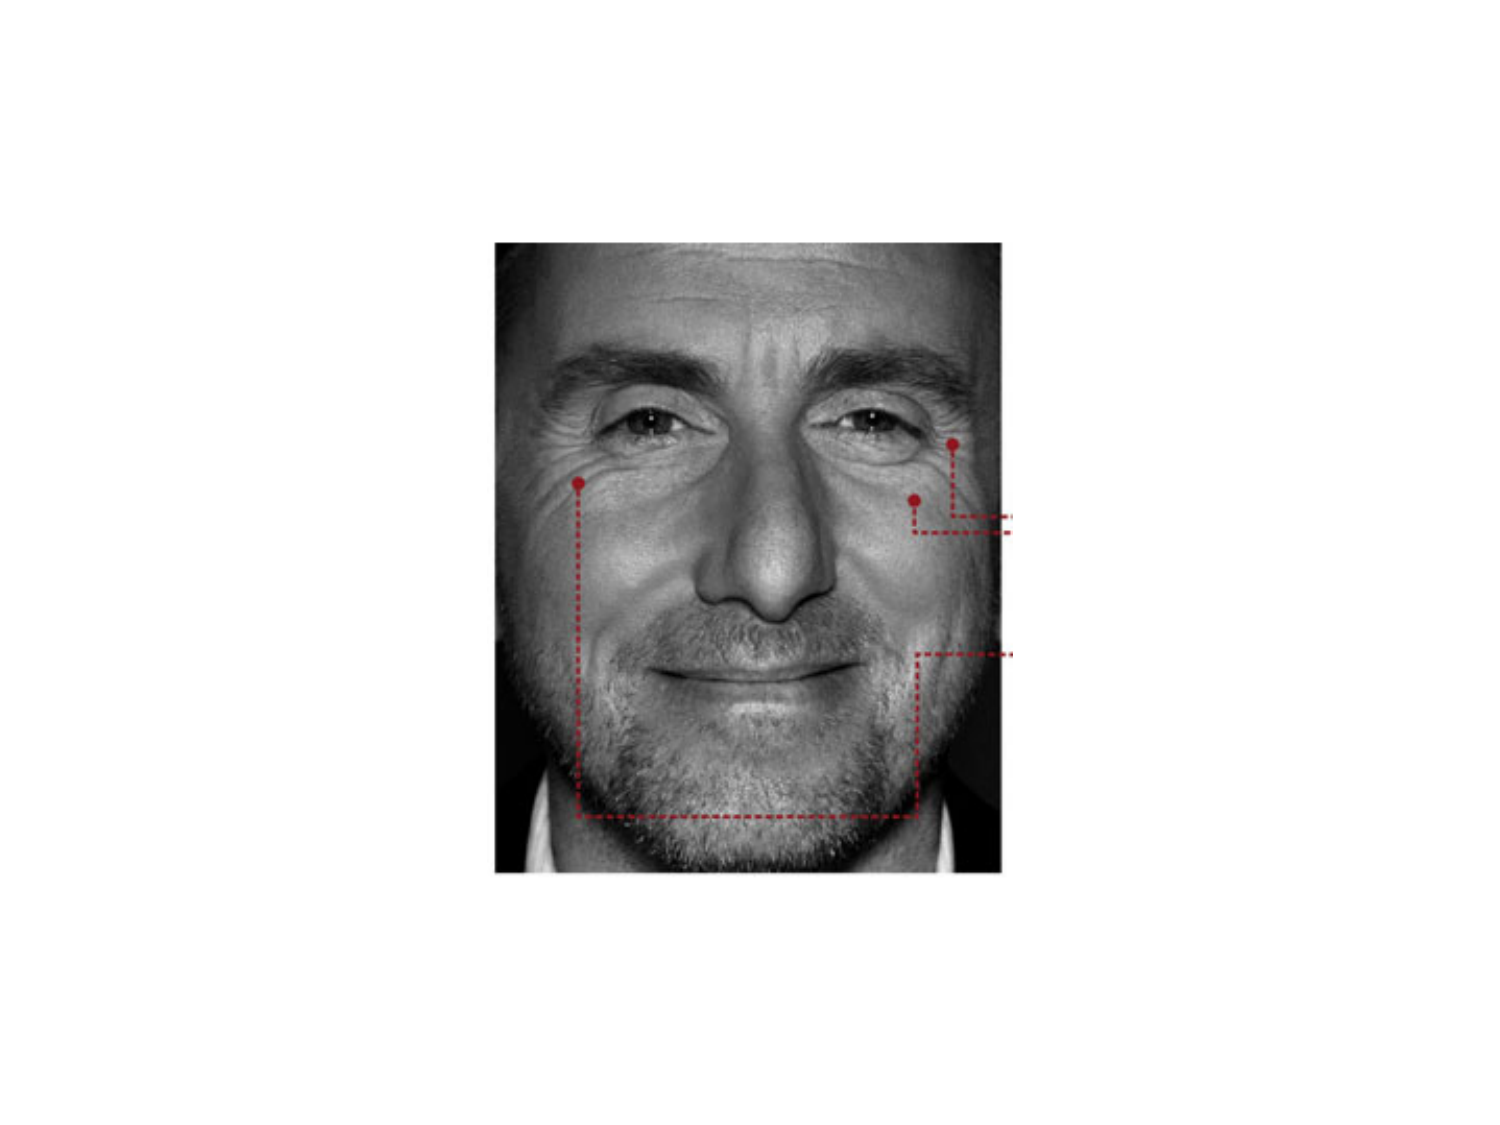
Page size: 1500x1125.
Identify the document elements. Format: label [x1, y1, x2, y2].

picture [487, 237, 1013, 888]
